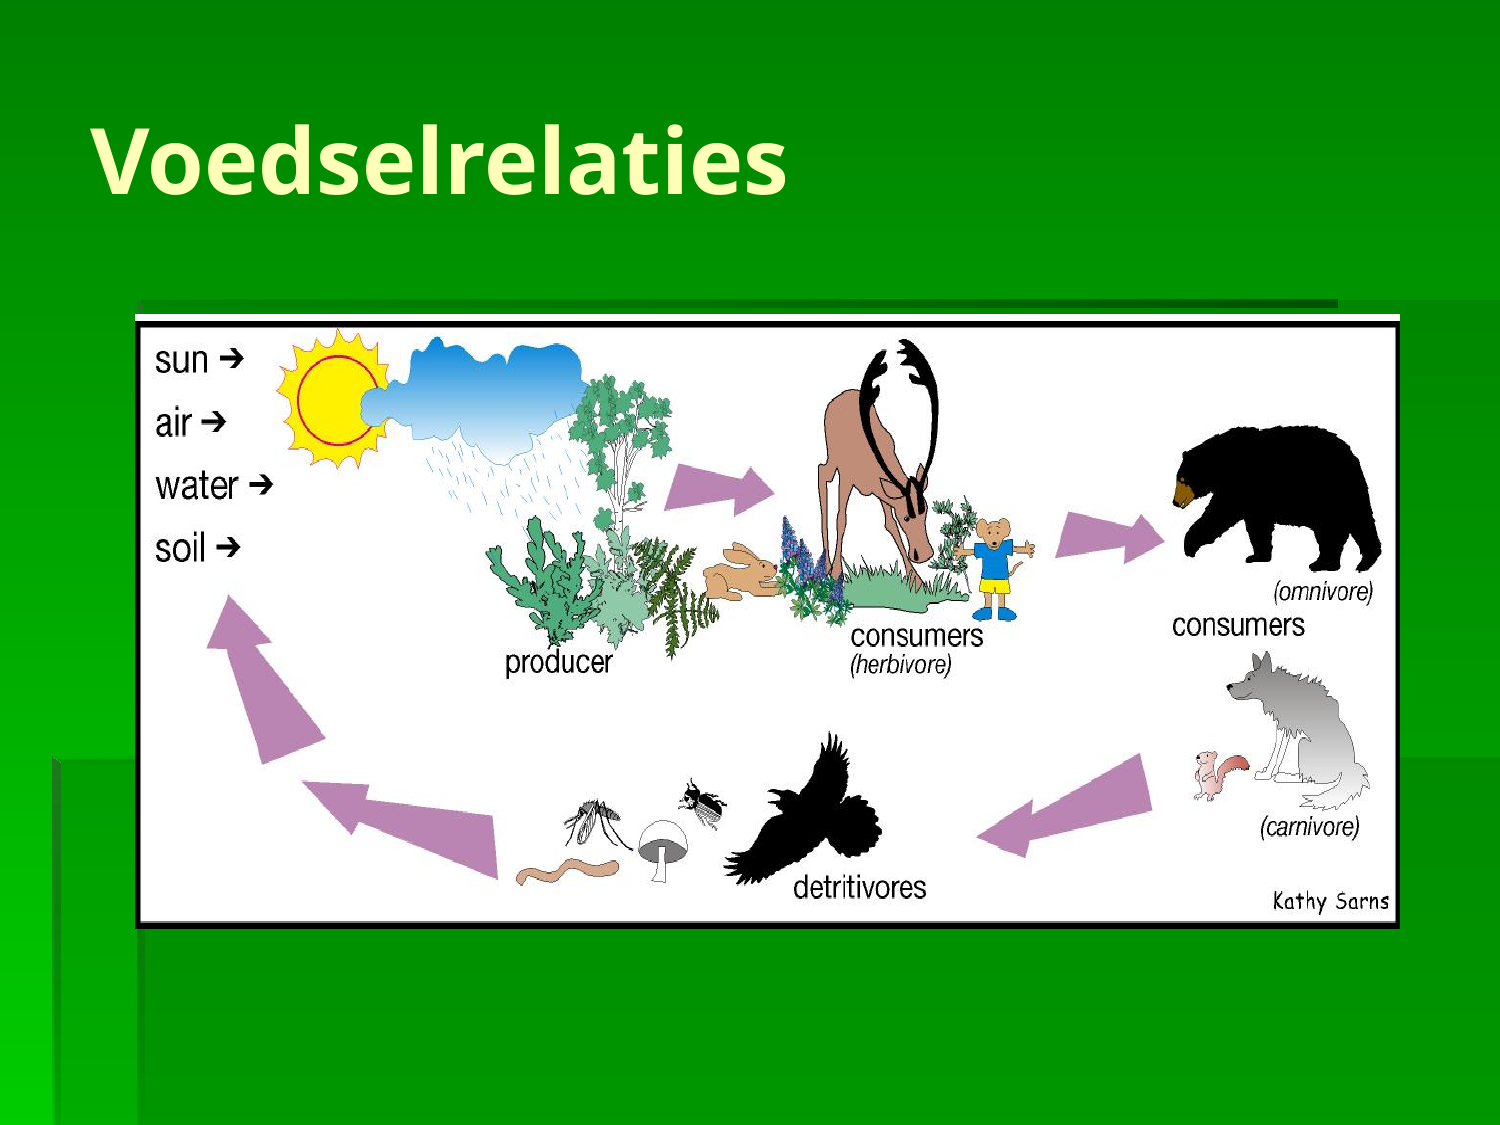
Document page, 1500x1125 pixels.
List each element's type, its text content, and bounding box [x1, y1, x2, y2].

picture [135, 314, 1400, 929]
title Voedselrelaties [75, 40, 1451, 275]
